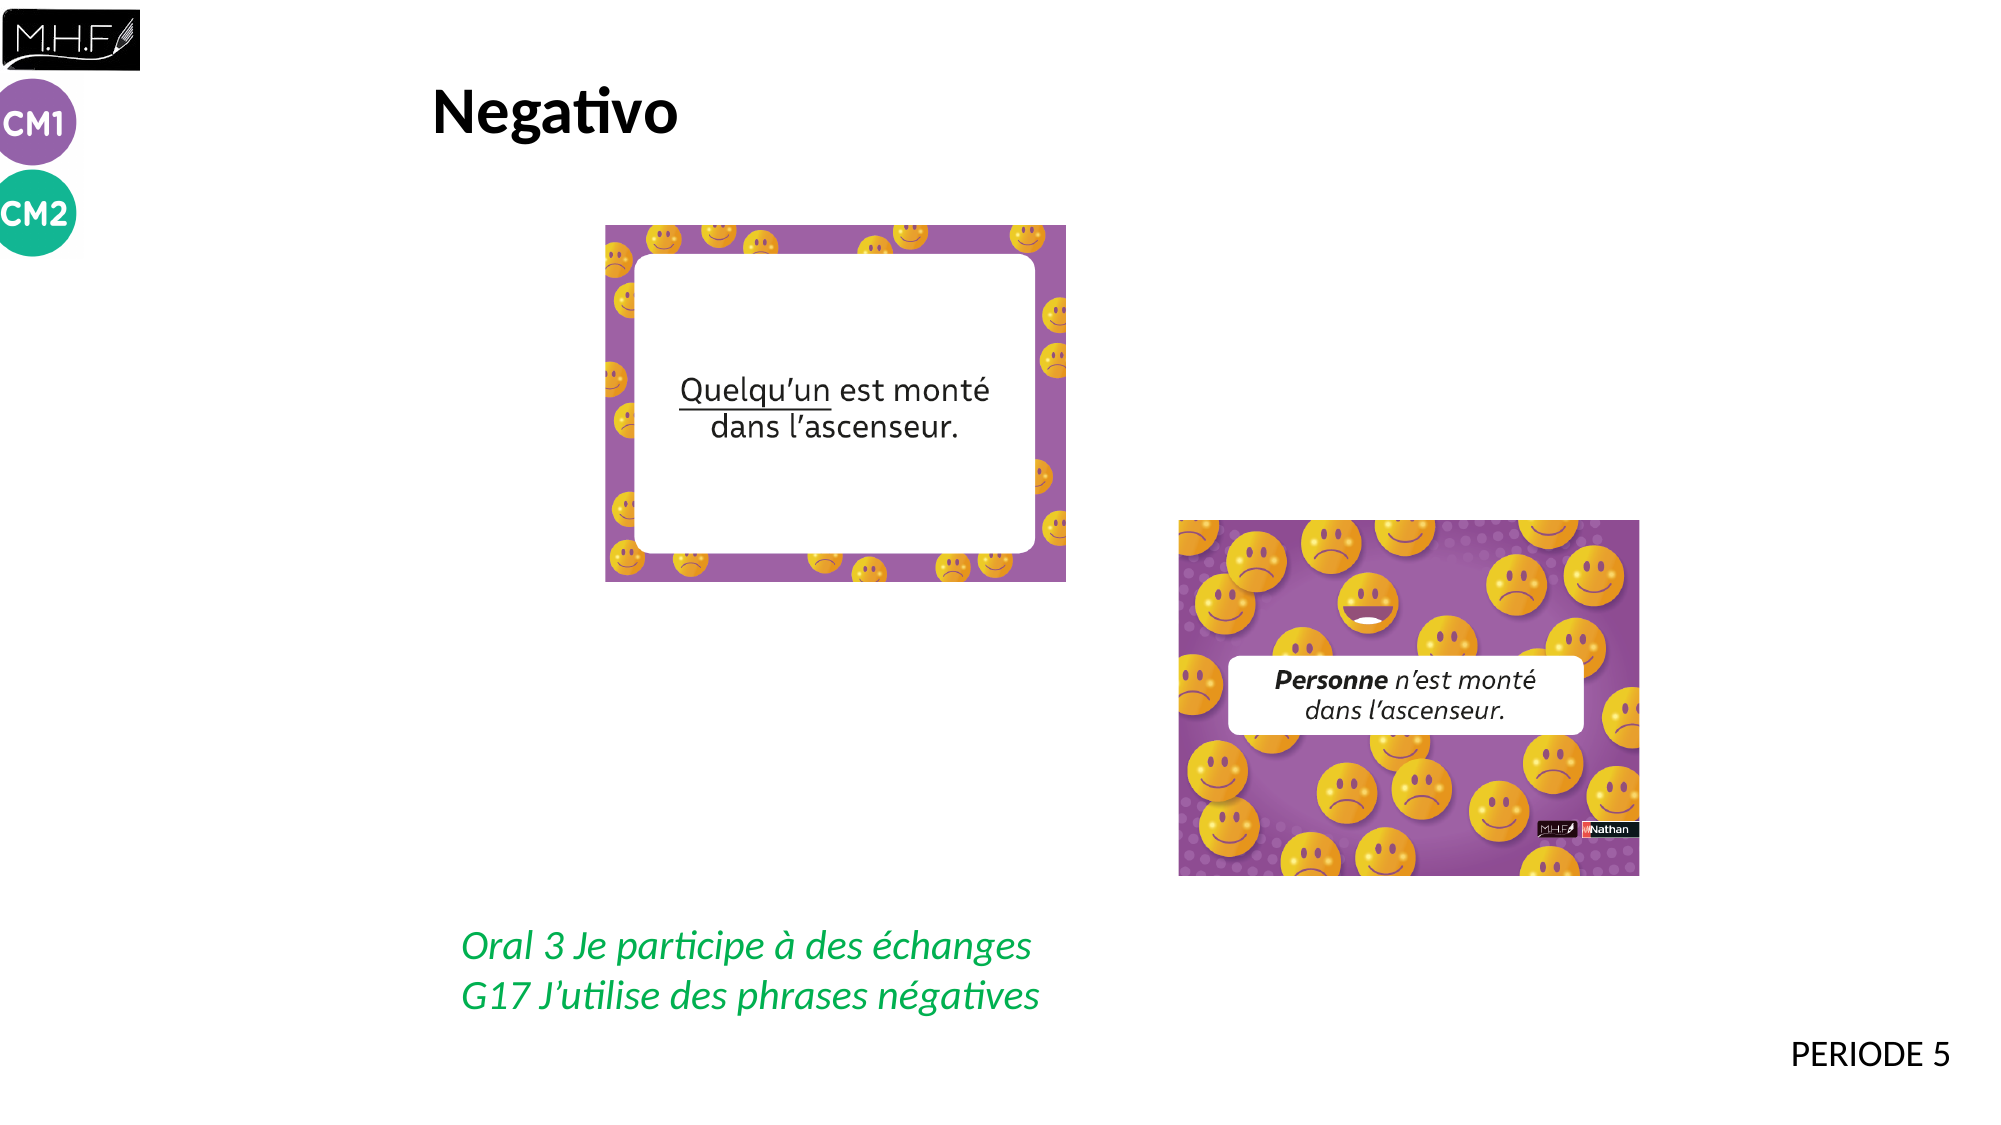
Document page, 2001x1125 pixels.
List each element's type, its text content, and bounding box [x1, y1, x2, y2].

text_box Negativo [417, 42, 950, 155]
picture [0, 7, 140, 259]
picture [605, 225, 1066, 583]
text_box Oral 3 Je participe à des échanges G17 J’utilise des phrases négatives [446, 910, 1734, 1026]
text_box PERIODE 5 [1362, 1021, 1967, 1082]
picture [1178, 520, 1640, 876]
